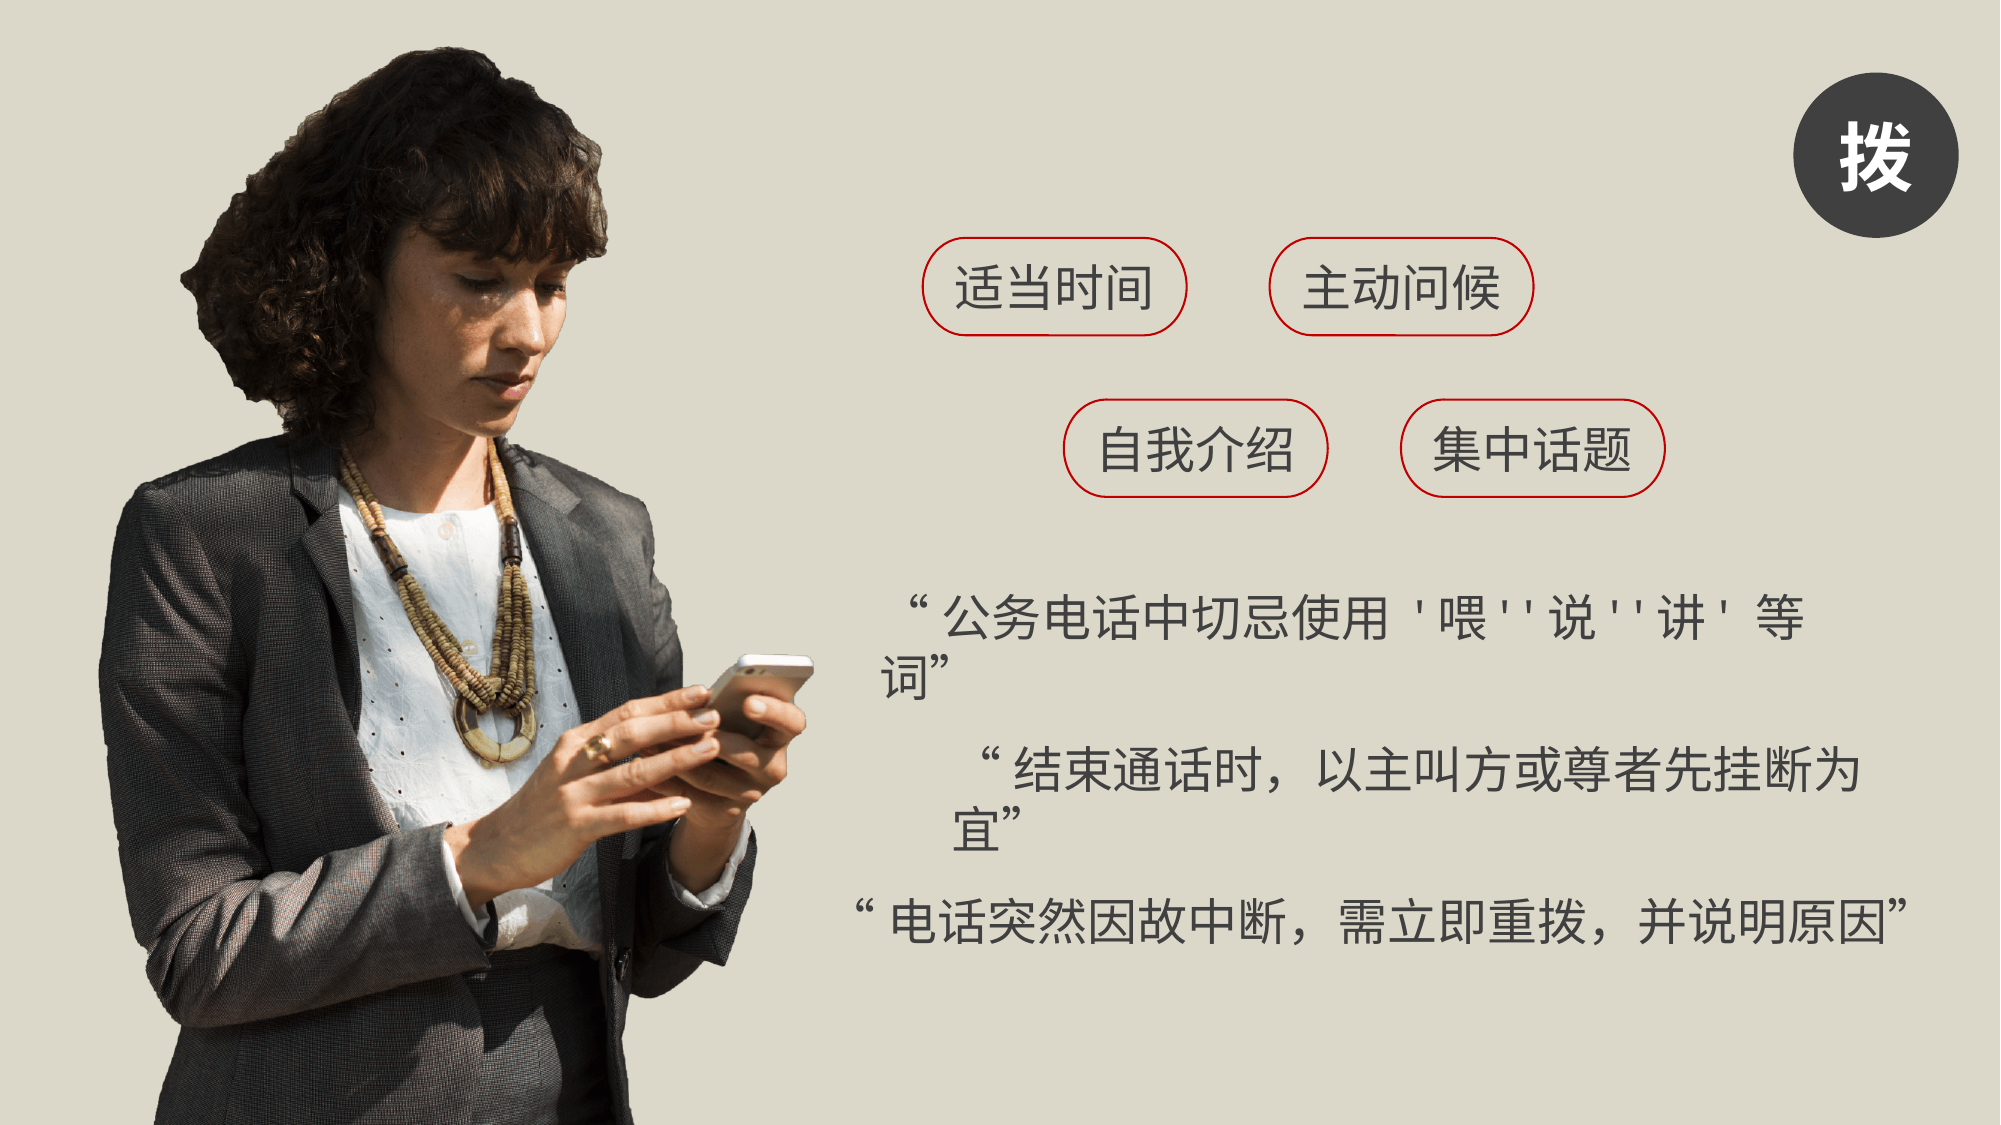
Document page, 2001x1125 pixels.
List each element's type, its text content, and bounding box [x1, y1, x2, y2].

picture [50, 23, 865, 1125]
text_box 拨 [1792, 71, 1960, 237]
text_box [865, 237, 2000, 959]
